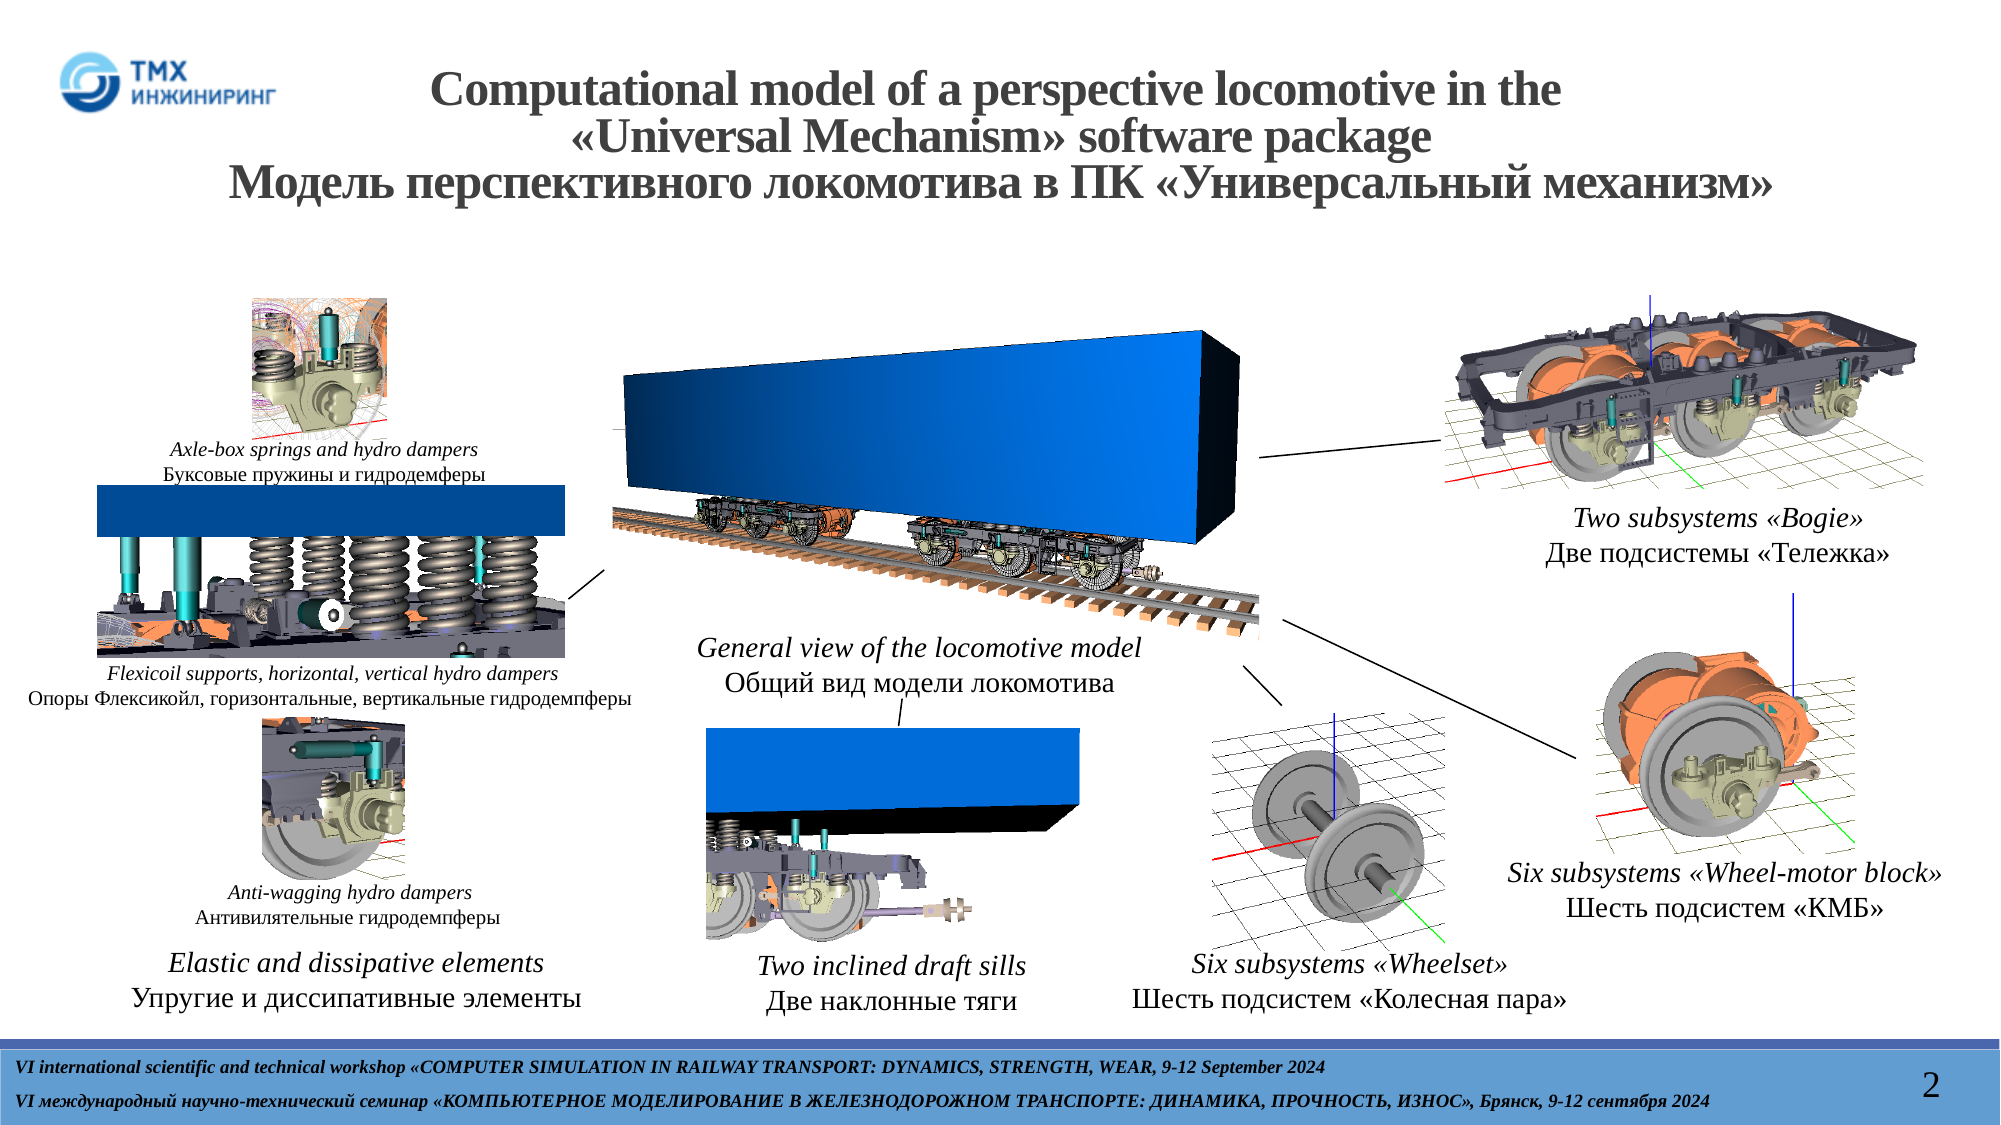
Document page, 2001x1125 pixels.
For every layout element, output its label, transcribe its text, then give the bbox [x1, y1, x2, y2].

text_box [1281, 619, 1577, 759]
text_box Axle-box springs and hydro dampers Буксовые пружины и гидродемферы [148, 428, 347, 482]
text_box Flexicoil supports, horizontal, vertical hydro dampers Опоры Флексикойл, горизонтальные, вертикальные гидродемпферы [13, 652, 347, 717]
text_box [1242, 665, 1283, 707]
text_box Six subsystems «Wheelset» Шесть подсистем «Колесная пара» [1116, 973, 1583, 1022]
picture [53, 46, 307, 119]
text_box VI international scientific and technical workshop «COMPUTER SIMULATION IN RAILWAY TRANSPORT: DYNAMICS, STRENGTH, WEAR, 9-12 September 2024 VI международный научно-технический семинар «КОМПЬЮТЕРНОЕ МОДЕЛИРОВАНИЕ В ЖЕЛЕЗНОДОРОЖНОМ ТРАНСПОРТЕ: ДИНАМИКА, ПРОЧНОСТЬ, ИЗНОС», Брянск, 9-12 сентября 2024 [0, 1047, 1775, 1119]
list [349, 302, 2000, 964]
title Computational model of a perspective locomotive in the «Universal Mechanism» software package Модель перспективного локомотива в ПК «Универсальный механизм» [176, 33, 1827, 216]
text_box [898, 698, 903, 724]
picture [251, 298, 387, 441]
picture [705, 727, 1099, 962]
text_box Elastic and dissipative elements Упругие и диссипативные элементы [115, 936, 598, 1021]
picture [611, 321, 1260, 643]
picture [97, 485, 565, 658]
text_box Two inclined draft sills Две наклонные тяги [742, 973, 1042, 1024]
text_box Anti-wagging hydro dampers Антивилятельные гидродемпферы [179, 871, 347, 936]
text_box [573, 569, 605, 600]
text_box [1258, 439, 1442, 459]
picture [1595, 592, 1855, 855]
picture [1444, 295, 1924, 490]
picture [1211, 712, 1446, 952]
picture [261, 717, 406, 881]
text_box 2 [1907, 1052, 1956, 1113]
